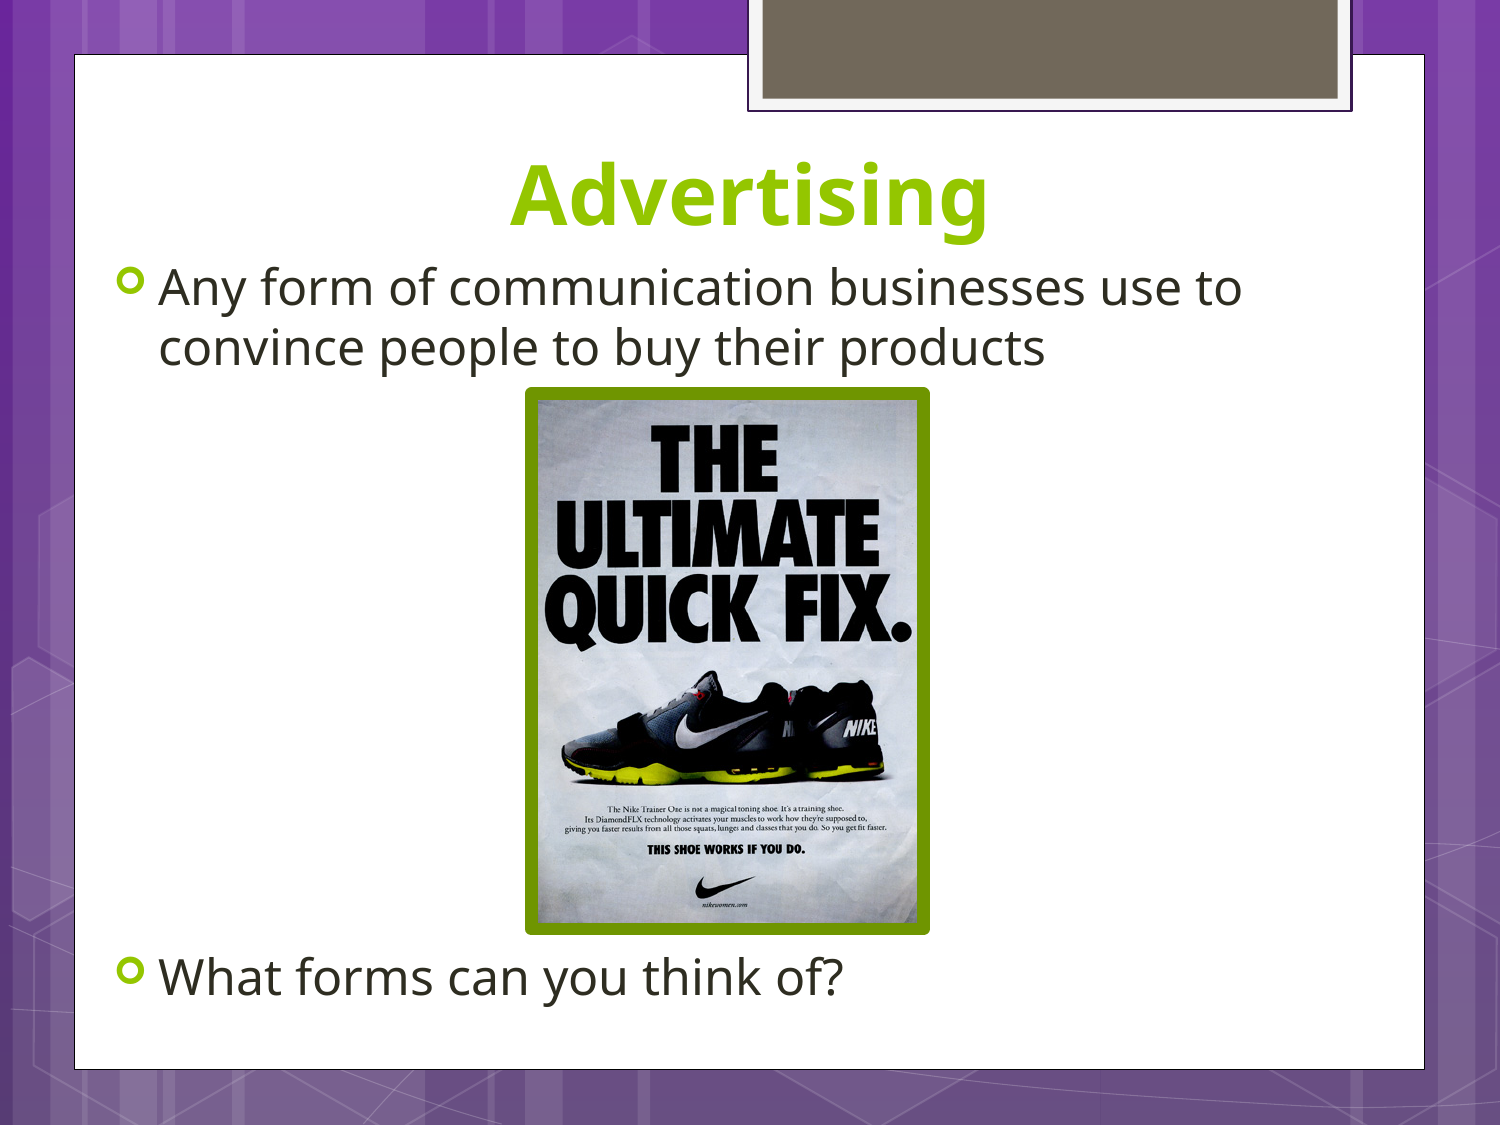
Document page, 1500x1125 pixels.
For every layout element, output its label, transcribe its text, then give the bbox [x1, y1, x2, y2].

picture [537, 399, 918, 924]
list Any form of communication businesses use to convince people to buy their products What forms can you think of? [87, 248, 1438, 1122]
title Advertising [174, 62, 1328, 248]
